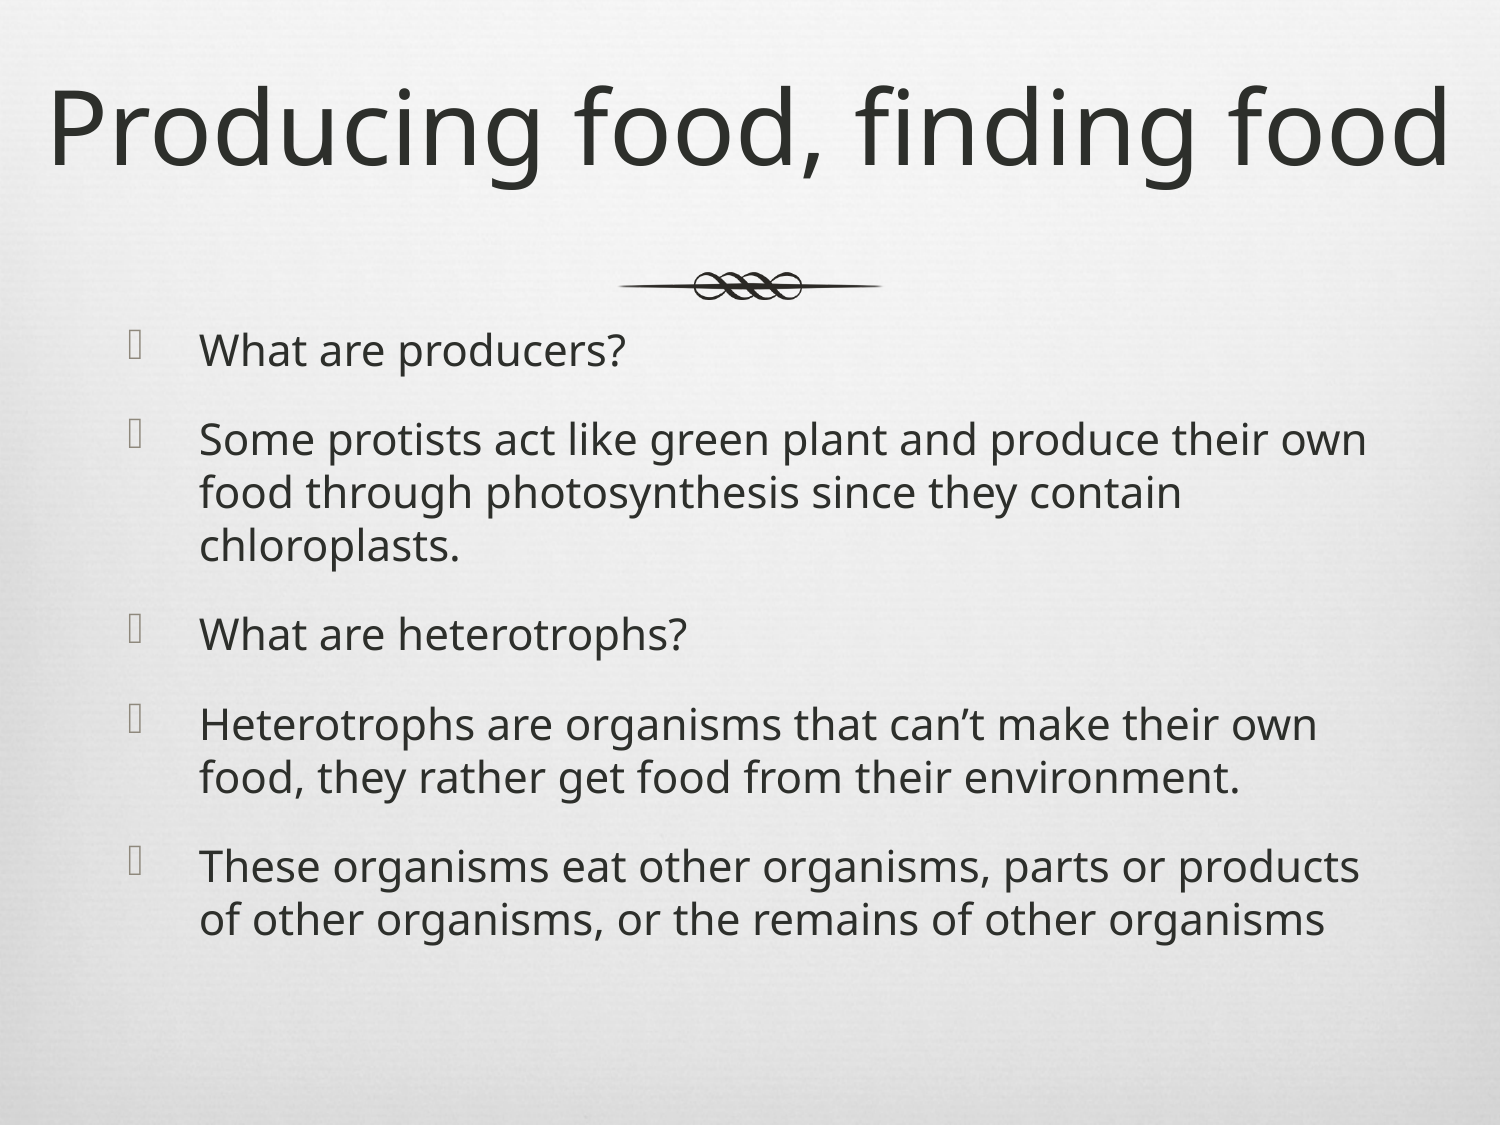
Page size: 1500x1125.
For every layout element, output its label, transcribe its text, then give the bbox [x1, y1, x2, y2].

list What are producers? Some protists act like green plant and produce their own food through photosynthesis since they contain chloroplasts. What are heterotrophs? Heterotrophs are organisms that can’t make their own food, they rather get food from their environment. These organisms eat other organisms, parts or products of other organisms, or the remains of other organisms [112, 314, 1388, 963]
title Producing food, finding food [0, 11, 1500, 236]
picture [615, 272, 885, 300]
